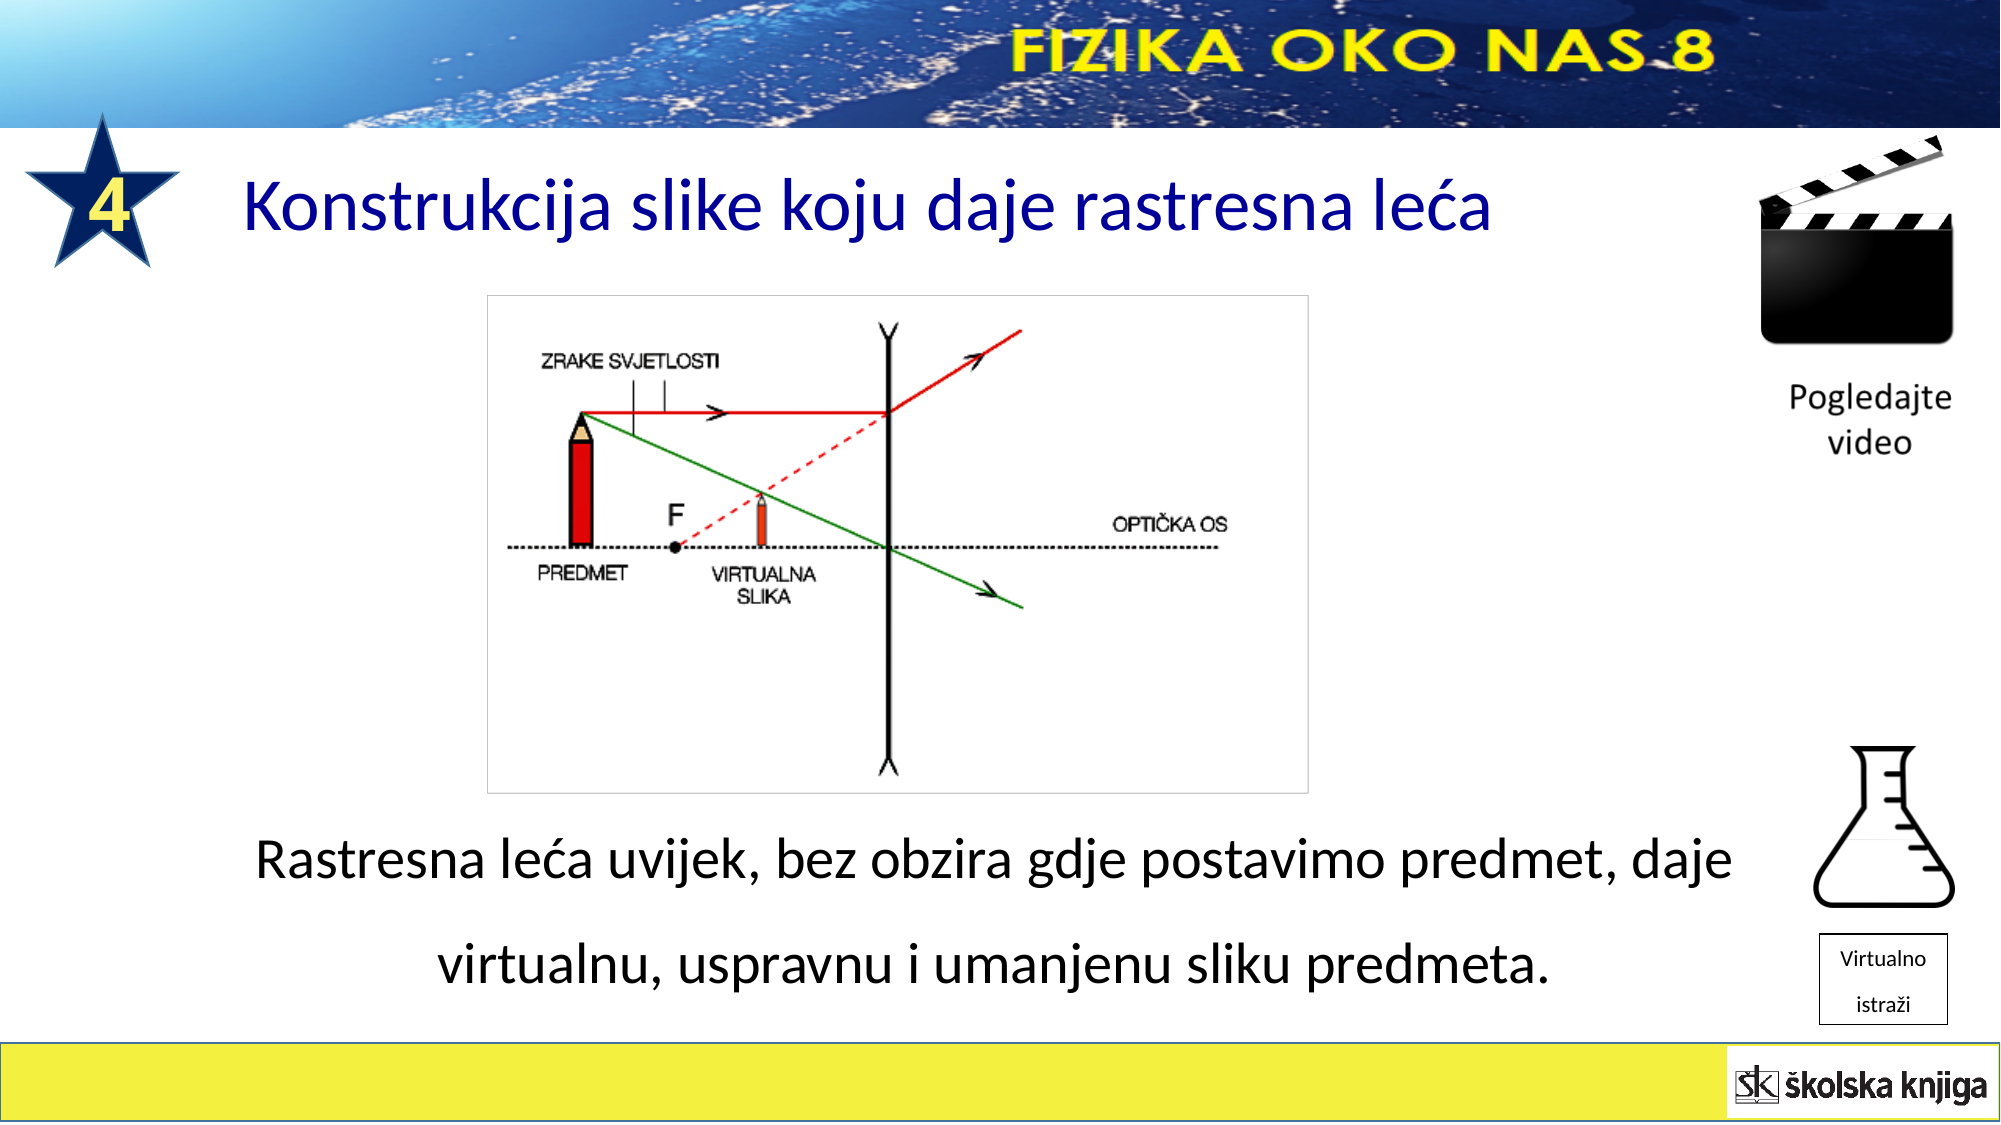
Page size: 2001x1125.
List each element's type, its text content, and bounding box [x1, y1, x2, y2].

picture [1757, 360, 1984, 488]
picture [1757, 135, 1955, 346]
picture [0, 0, 2000, 128]
text_box Rastresna leća uvijek, bez obzira gdje postavimo predmet, daje virtualnu, uspravnu i umanjenu sliku predmeta. [240, 778, 1749, 1003]
picture [1727, 1046, 1998, 1118]
text_box Konstrukcija slike koju daje rastresna leća [228, 147, 1509, 253]
text_box 4 [24, 111, 181, 269]
picture [486, 294, 1310, 795]
text_box Virtualno istraži [1819, 934, 1948, 1025]
picture [1813, 746, 1955, 908]
